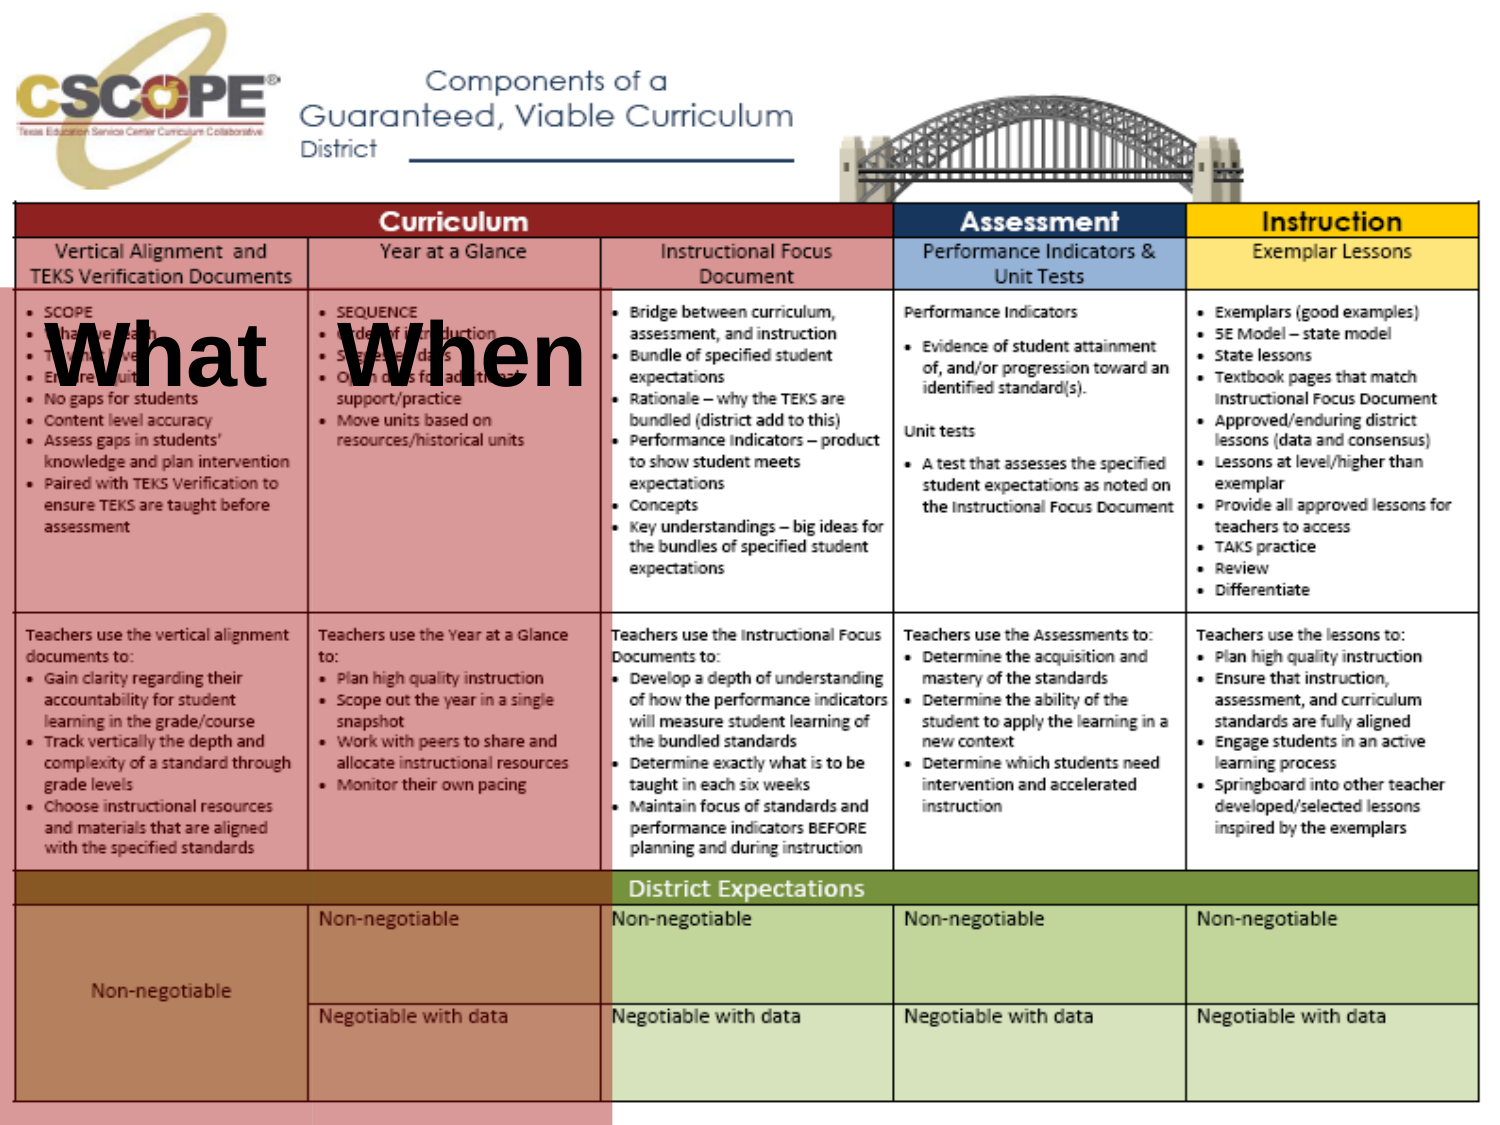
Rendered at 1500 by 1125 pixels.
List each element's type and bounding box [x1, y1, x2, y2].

list [0, 0, 1500, 1125]
